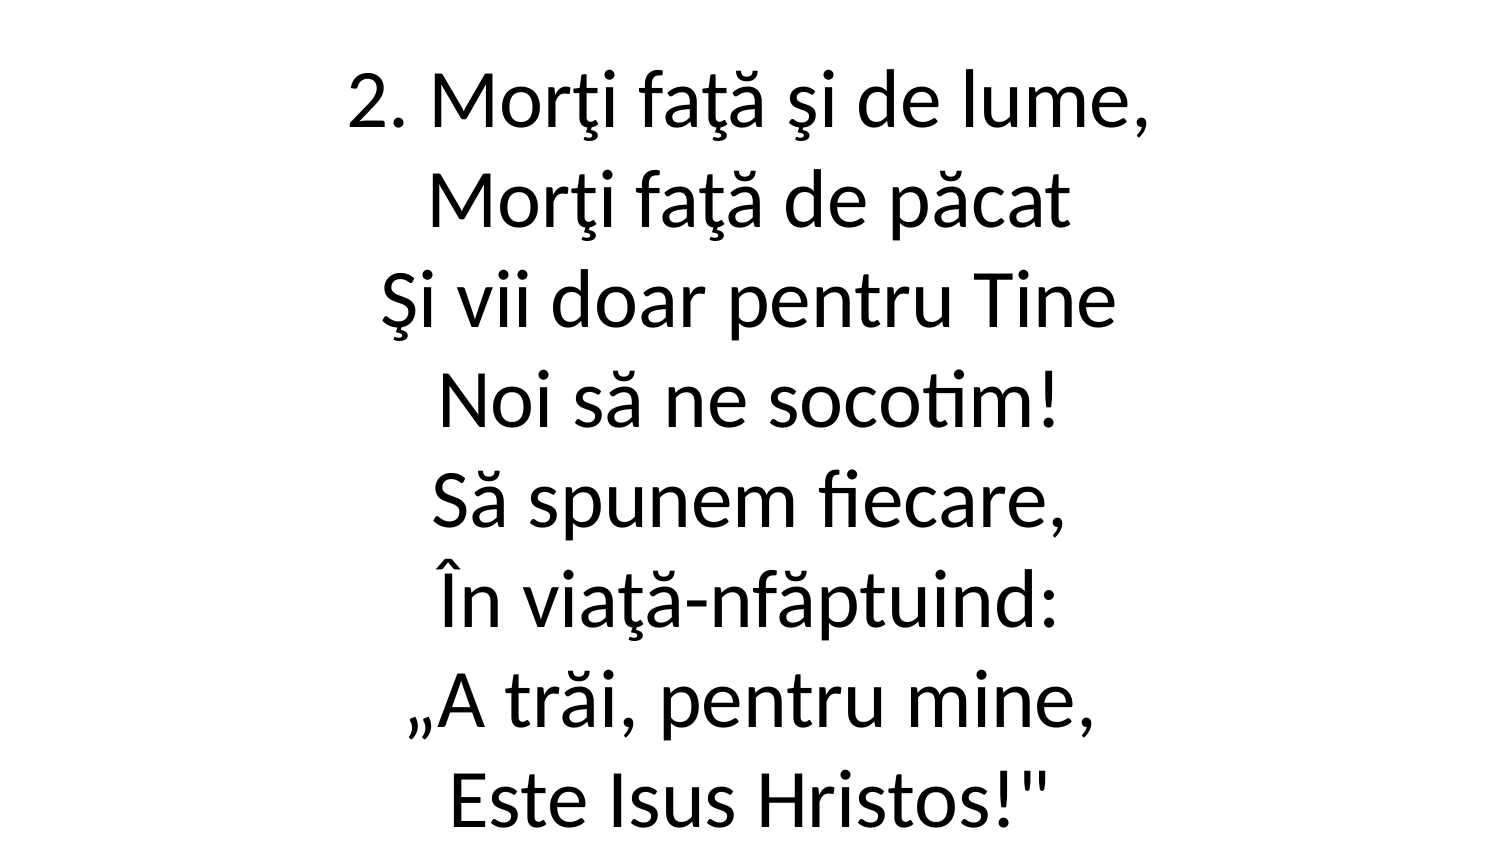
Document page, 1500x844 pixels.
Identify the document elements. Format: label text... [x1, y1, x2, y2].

text_box 2. Morţi faţă şi de lume, Morţi faţă de păcat Şi vii doar pentru Tine Noi să ne socotim! Să spunem fiecare, În viaţă-nfăptuind: „A trăi, pentru mine, Este Isus Hristos!" [332, 0, 1168, 844]
